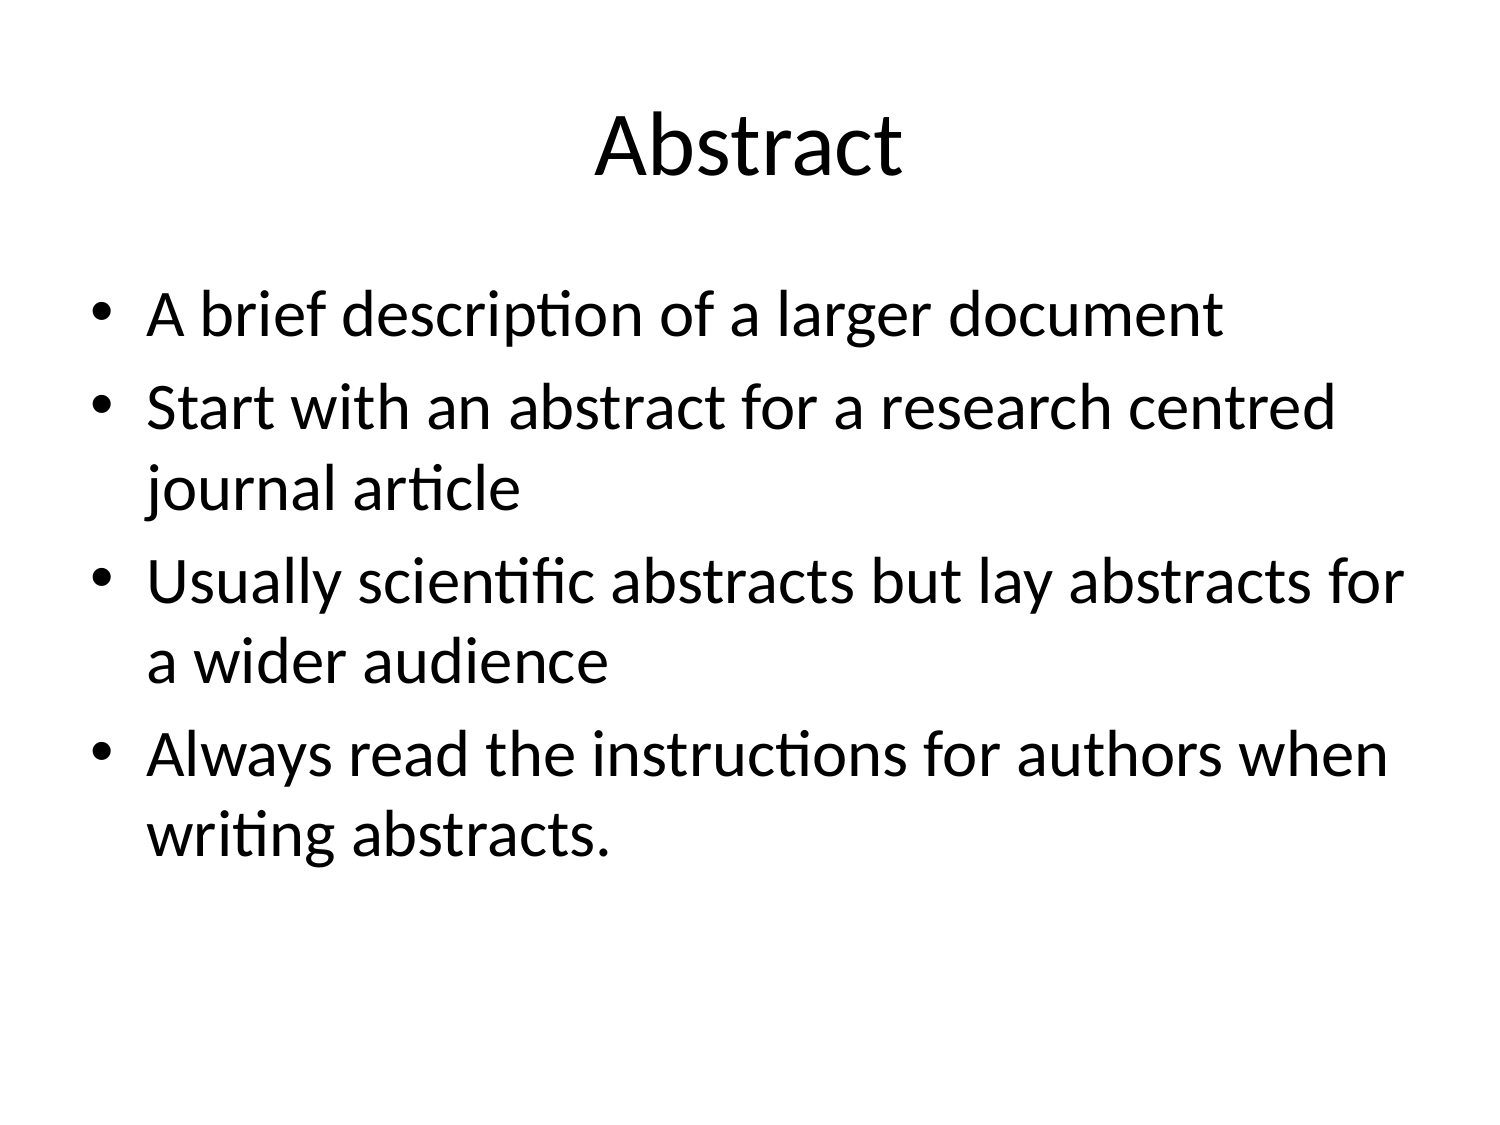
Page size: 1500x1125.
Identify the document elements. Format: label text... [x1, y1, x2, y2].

title Abstract [75, 45, 1425, 233]
list A brief description of a larger document Start with an abstract for a research centred journal article Usually scientific abstracts but lay abstracts for a wider audience Always read the instructions for authors when writing abstracts. [75, 262, 1425, 1005]
